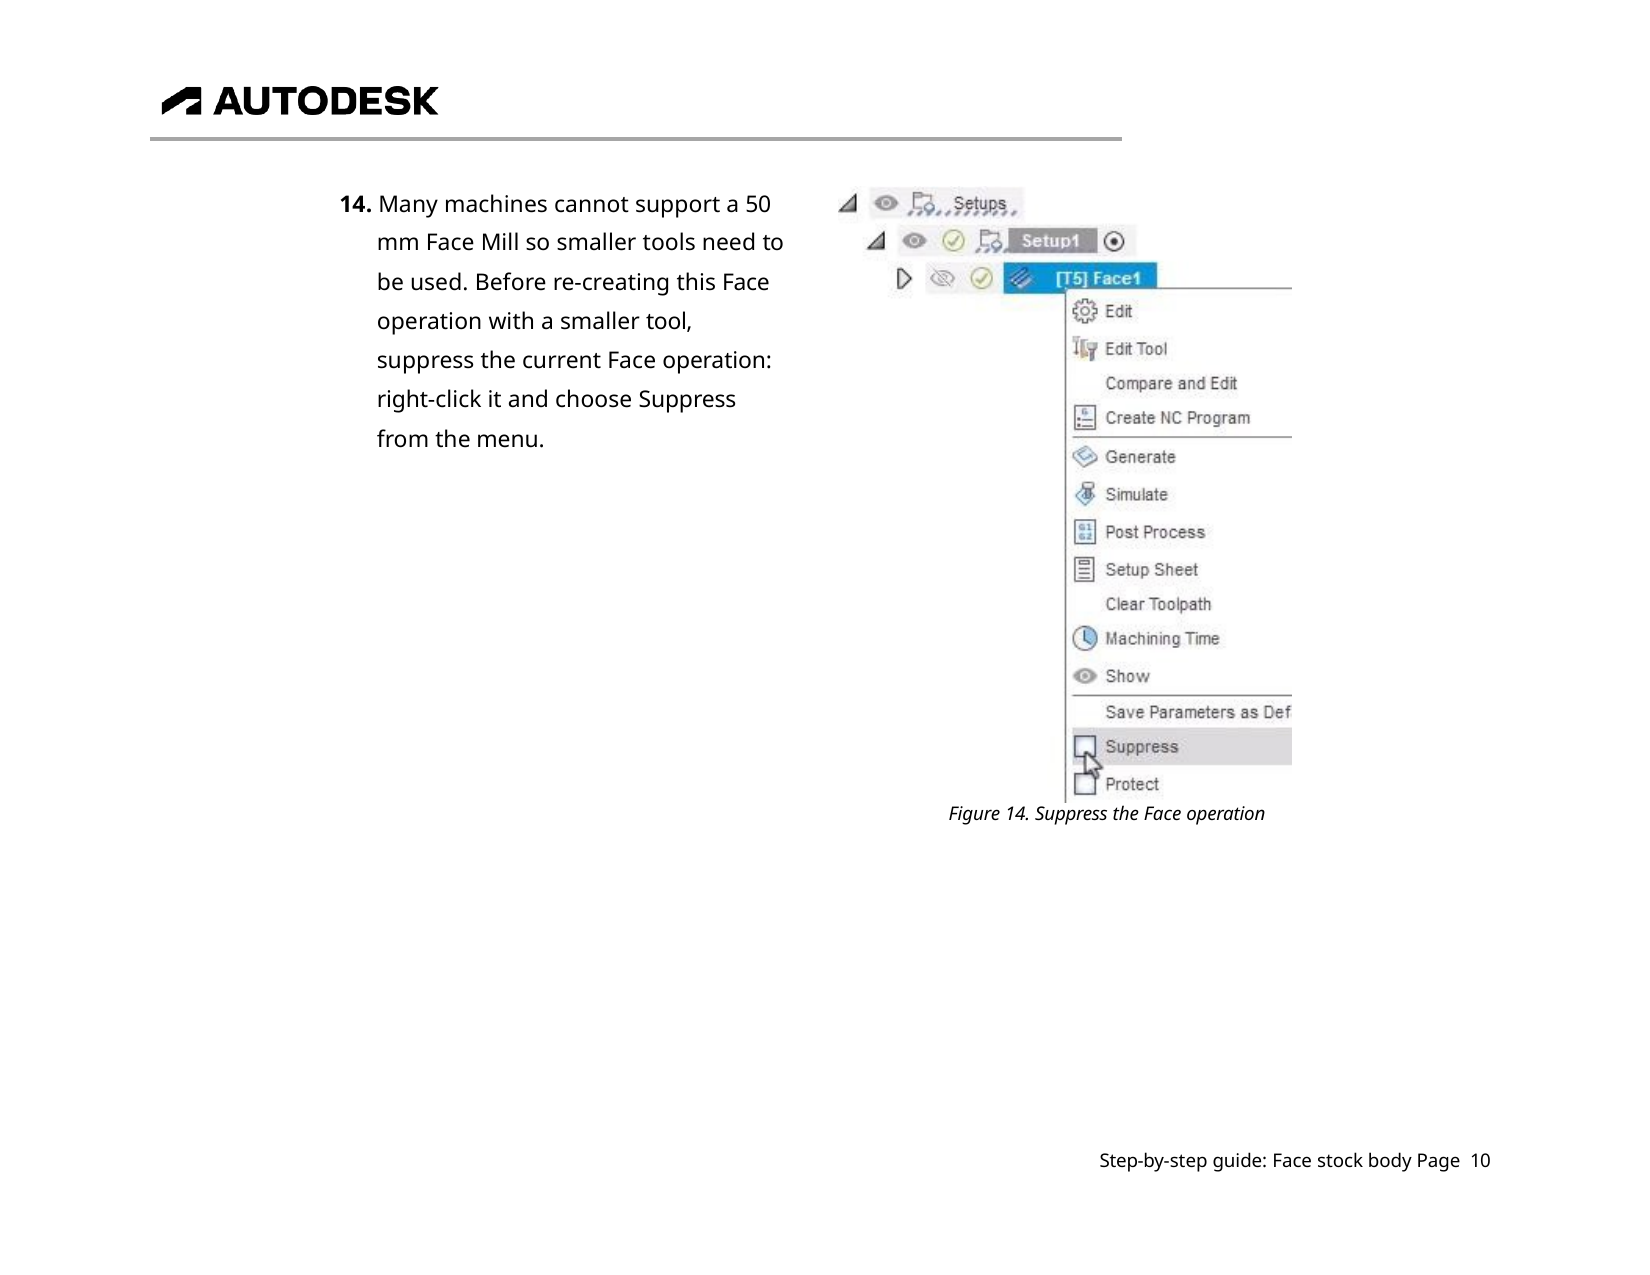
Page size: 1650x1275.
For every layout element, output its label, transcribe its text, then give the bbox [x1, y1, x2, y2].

picture [838, 186, 1292, 803]
table_header 14. Many machines cannot support a 50 mm Face Mill so smaller tools need to be used. Before re-creating this Face operation with a smaller tool, suppress the current Face operation: right-click it and choose Suppress from the menu. [334, 187, 805, 848]
picture [161, 86, 439, 115]
table_header Figure 14. Suppress the Face operation [805, 187, 1297, 848]
slide_number Step-by-step guide: Face stock body Page 10 [1097, 1145, 1509, 1275]
